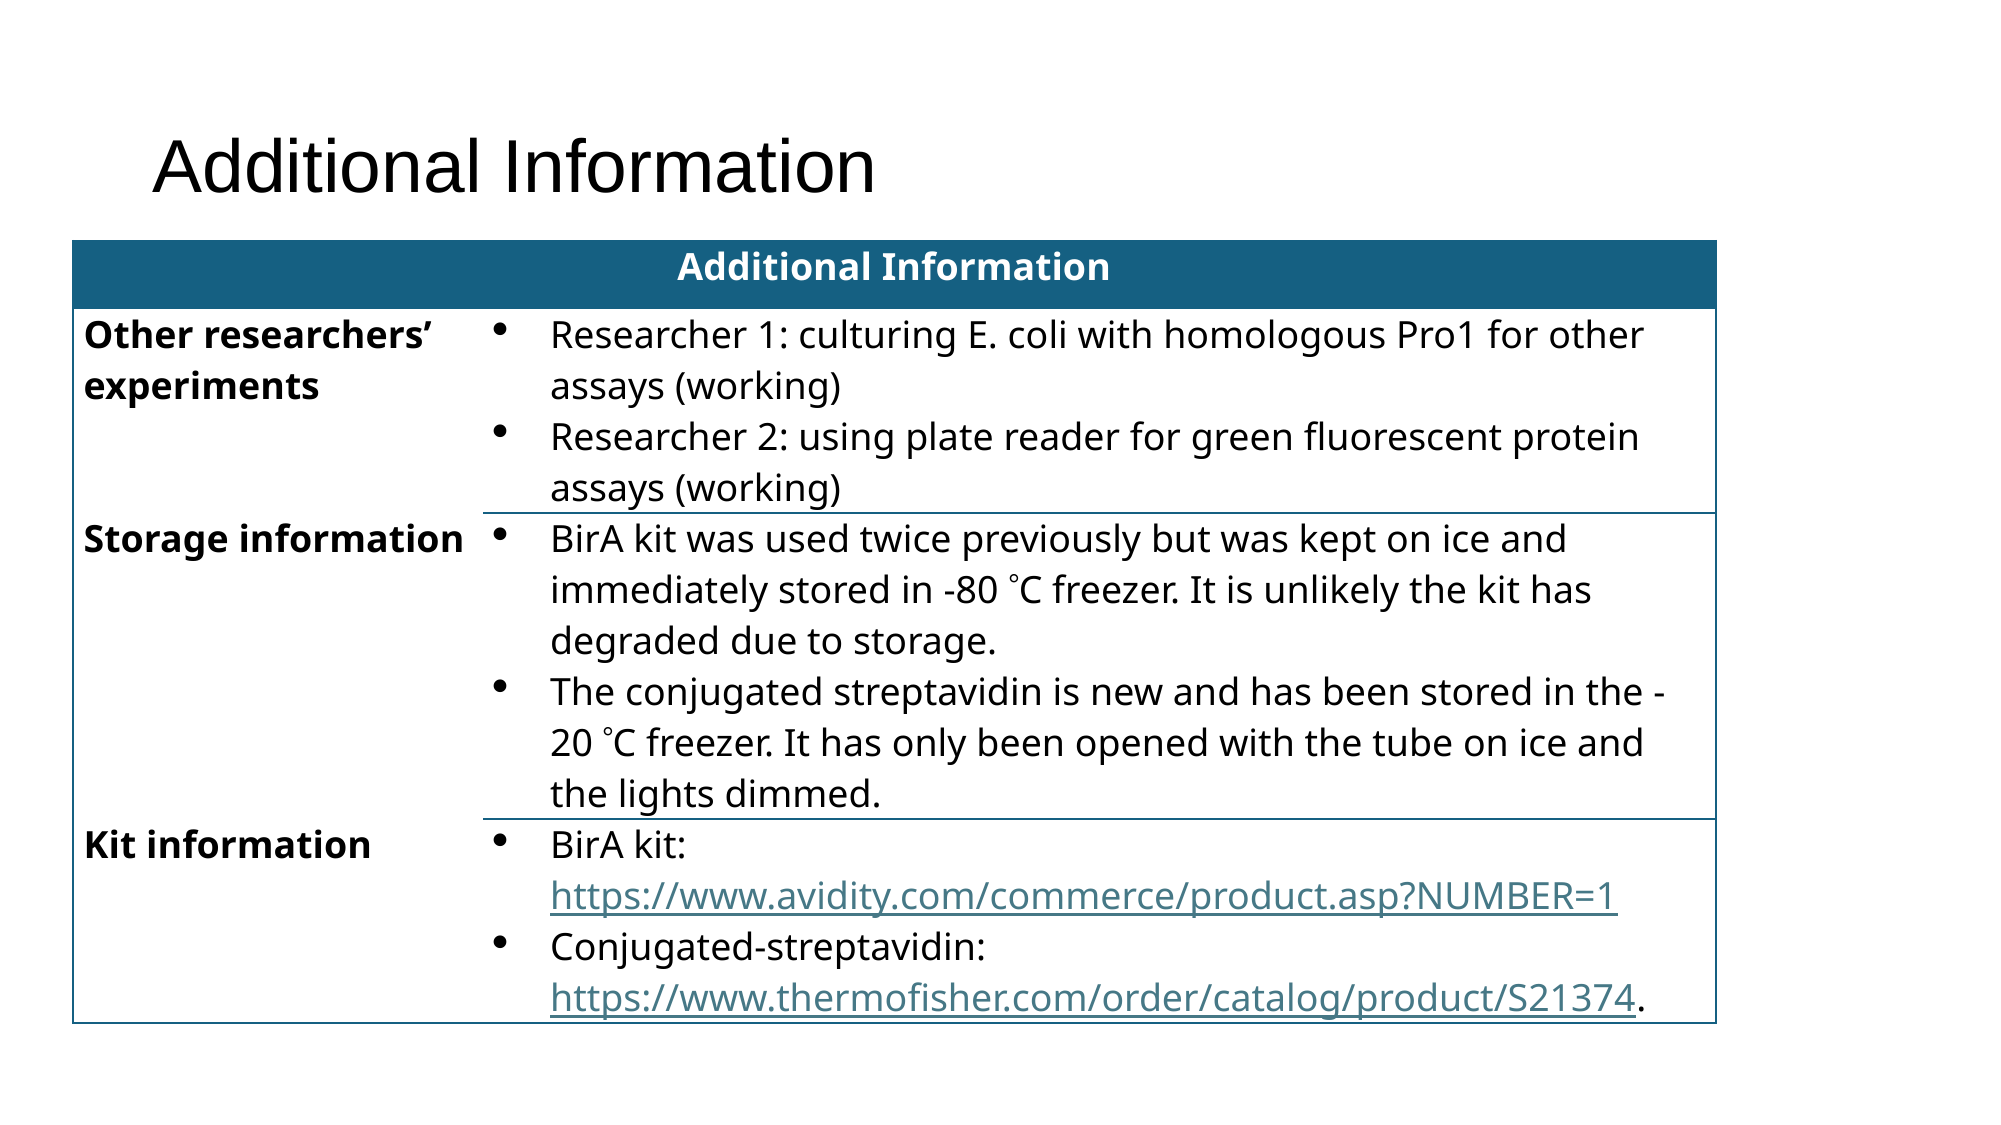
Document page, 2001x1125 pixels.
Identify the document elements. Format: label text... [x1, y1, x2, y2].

table_header Additional Information [74, 242, 1715, 309]
table_cell Storage information [74, 513, 483, 819]
table_cell BirA kit: https://www.avidity.com/commerce/product.asp?NUMBER=1 Conjugated-streptavidin: https://www.thermofisher.com/order/catalog/product/S21374. [483, 820, 1715, 1022]
table_cell Researcher 1: culturing E. coli with homologous Pro1 for other assays (working) Researcher 2: using plate reader for green fluorescent protein assays (working) [483, 309, 1715, 512]
table_cell BirA kit was used twice previously but was kept on ice and immediately stored in -80 C freezer. It is unlikely the kit has degraded due to storage. The conjugated streptavidin is new and has been stored in the -20 C freezer. It has only been opened with the tube on ice and the lights dimmed. [483, 514, 1715, 818]
table_cell Other researchers’ experiments [74, 309, 483, 513]
title Additional Information [137, 59, 1863, 278]
table_cell Kit information [74, 819, 483, 1022]
